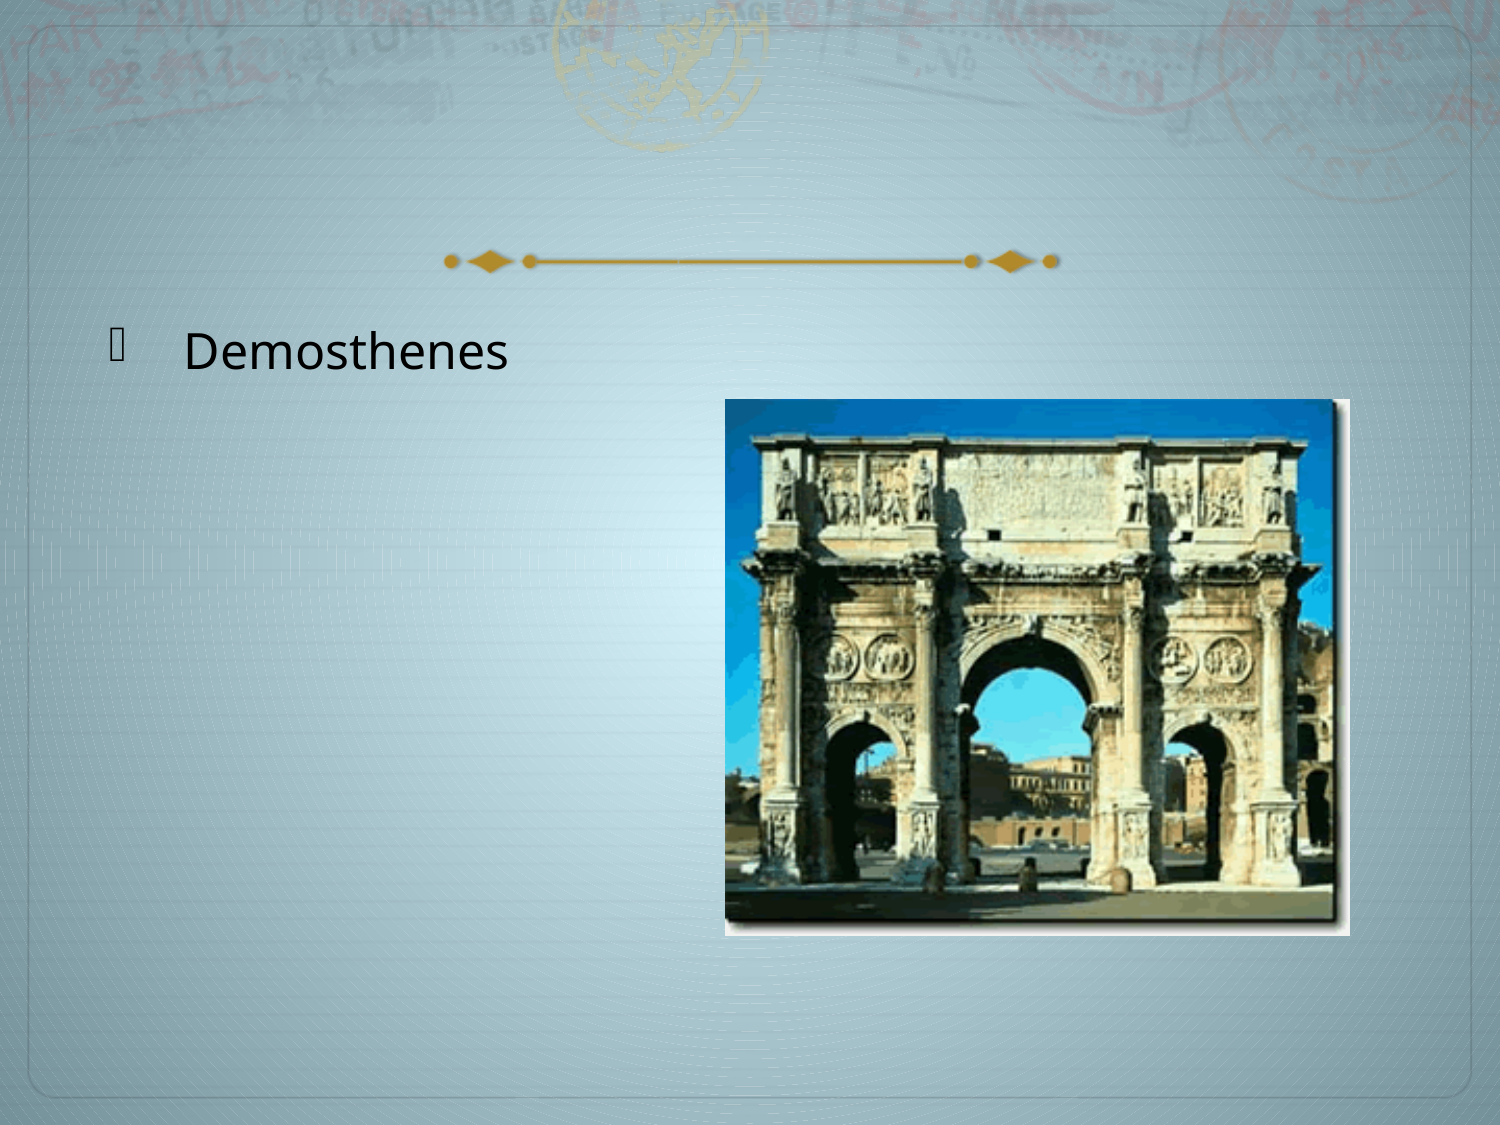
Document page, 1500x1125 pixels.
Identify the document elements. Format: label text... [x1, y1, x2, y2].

list Demosthenes [93, 312, 1407, 988]
picture [0, 0, 1500, 1125]
